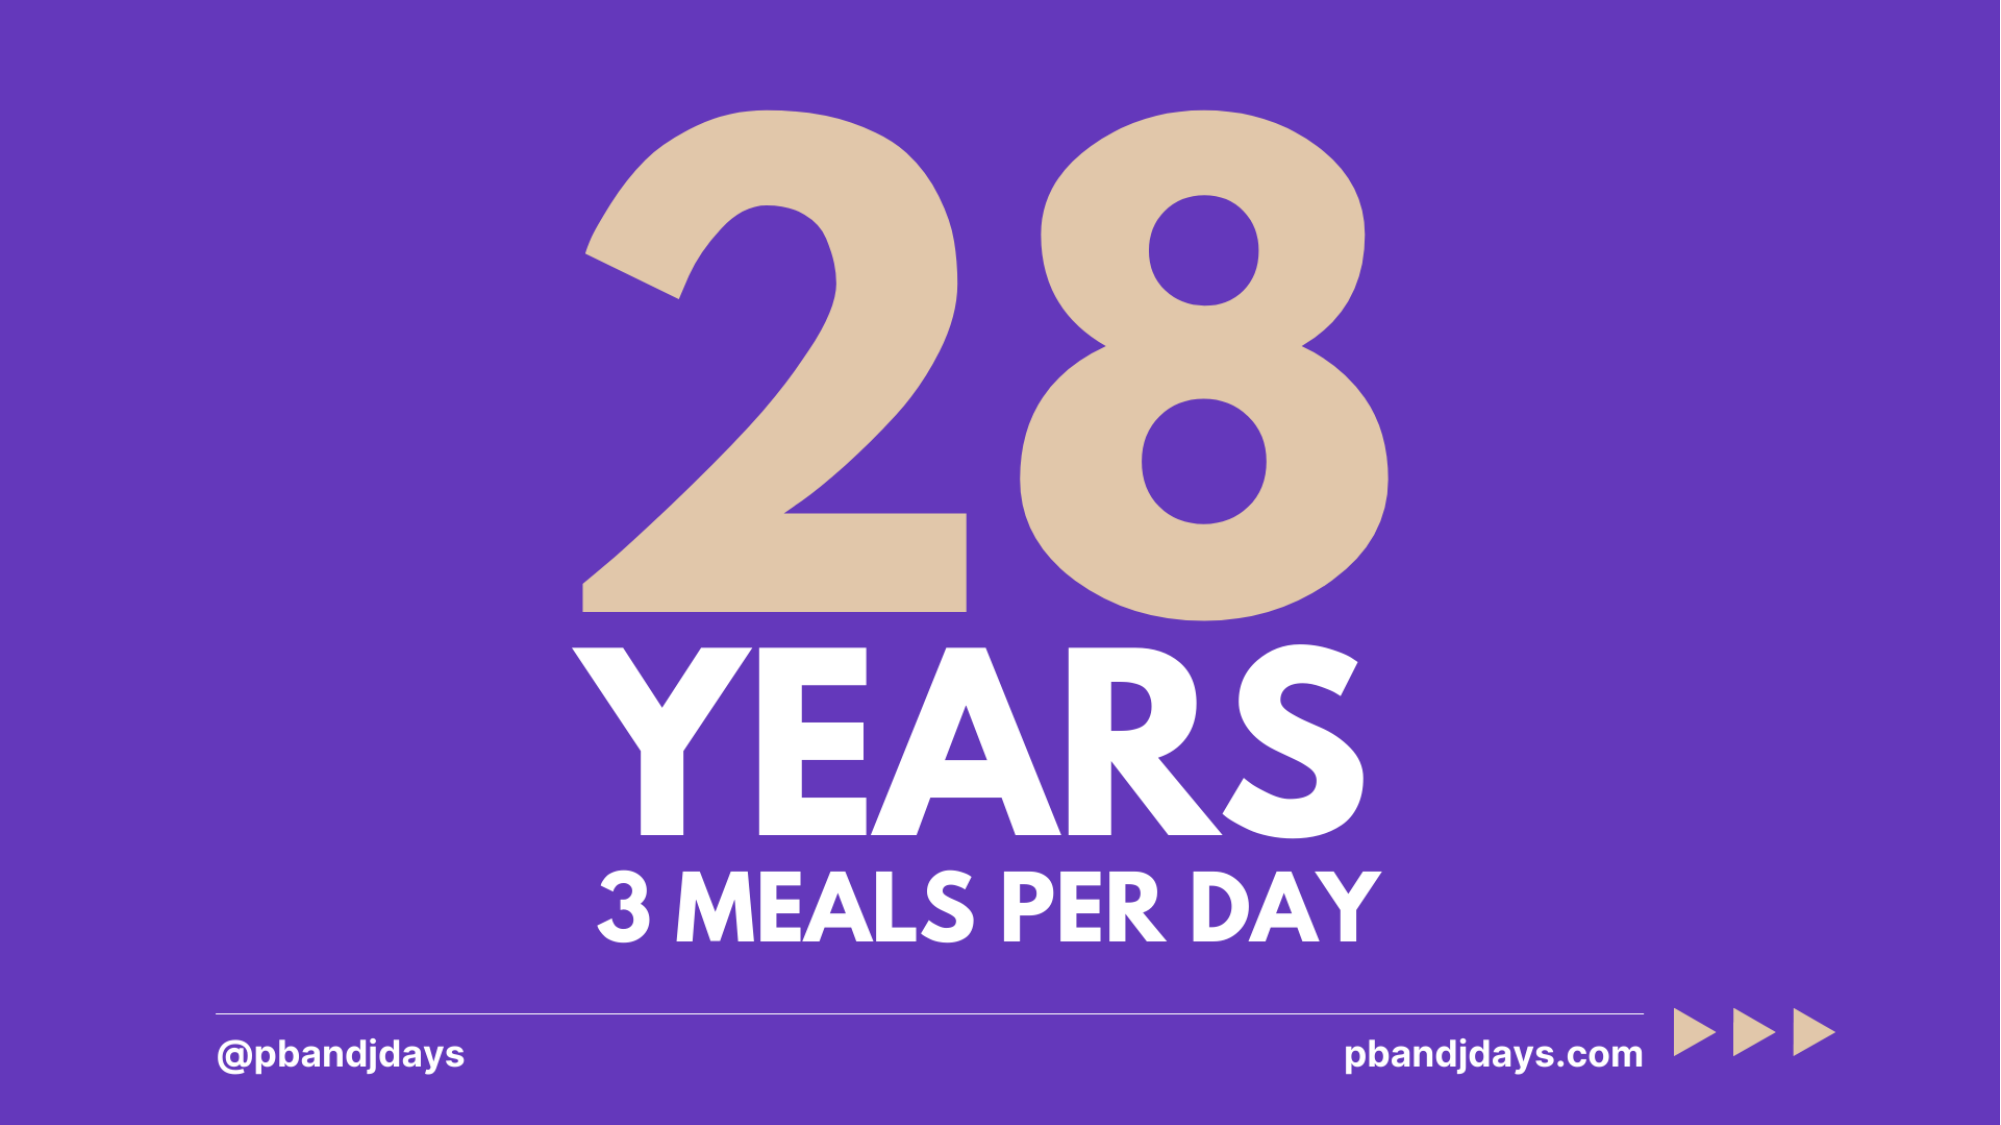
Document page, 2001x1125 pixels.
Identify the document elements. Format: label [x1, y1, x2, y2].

list [0, 0, 2000, 1125]
